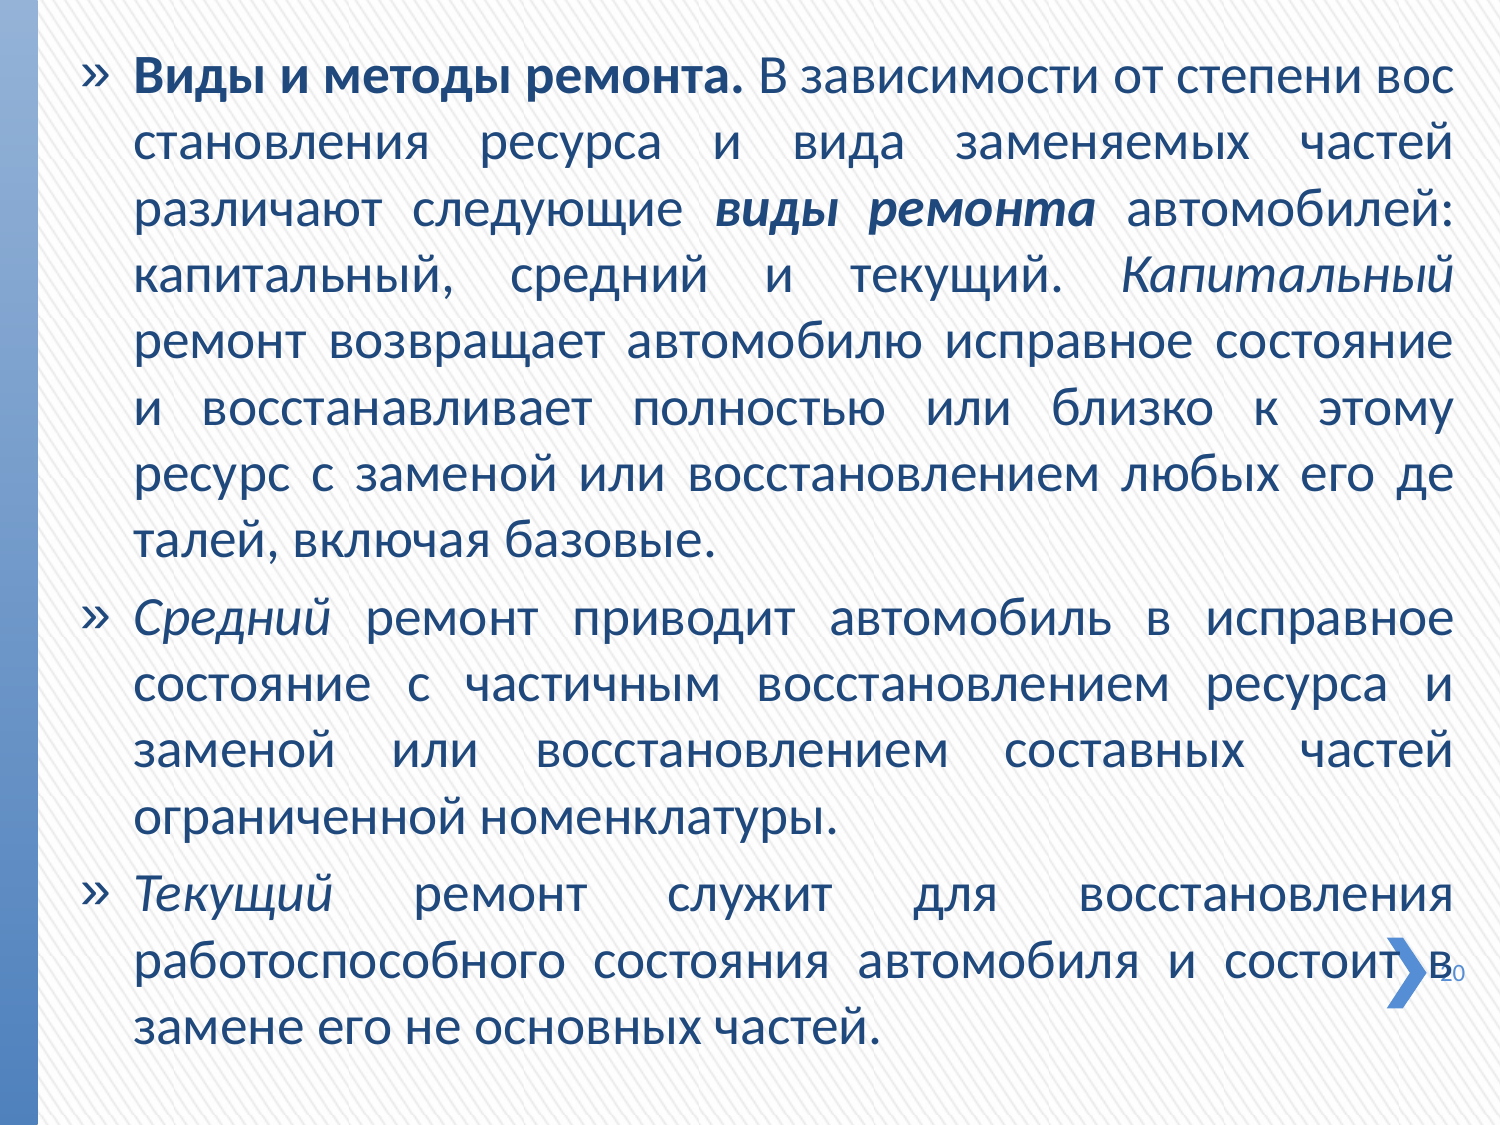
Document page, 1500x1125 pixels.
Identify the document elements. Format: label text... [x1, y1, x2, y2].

slide_number 20 [1425, 941, 1488, 1002]
list Виды и методы ремонта. В зависимости от степени вос­становления ресурса и вида заменяемых частей различают следующие виды ремонта автомобилей: капитальный, сред­ний и текущий. Капитальный ремонт возвращает автомобилю исправное состояние и восстанавливает полностью или близко к этому ресурс с заменой или восстановлением любых его де­талей, включая базовые. Средний ремонт приводит автомо­биль в исправное состояние с частичным восстановлением ресурса и заменой или восстановлением составных частей ограниченной номенклатуры. Текущий ремонт служит для восстановления работоспособного состояния автомобиля и состоит в замене его не основных частей. [64, 30, 1471, 1083]
